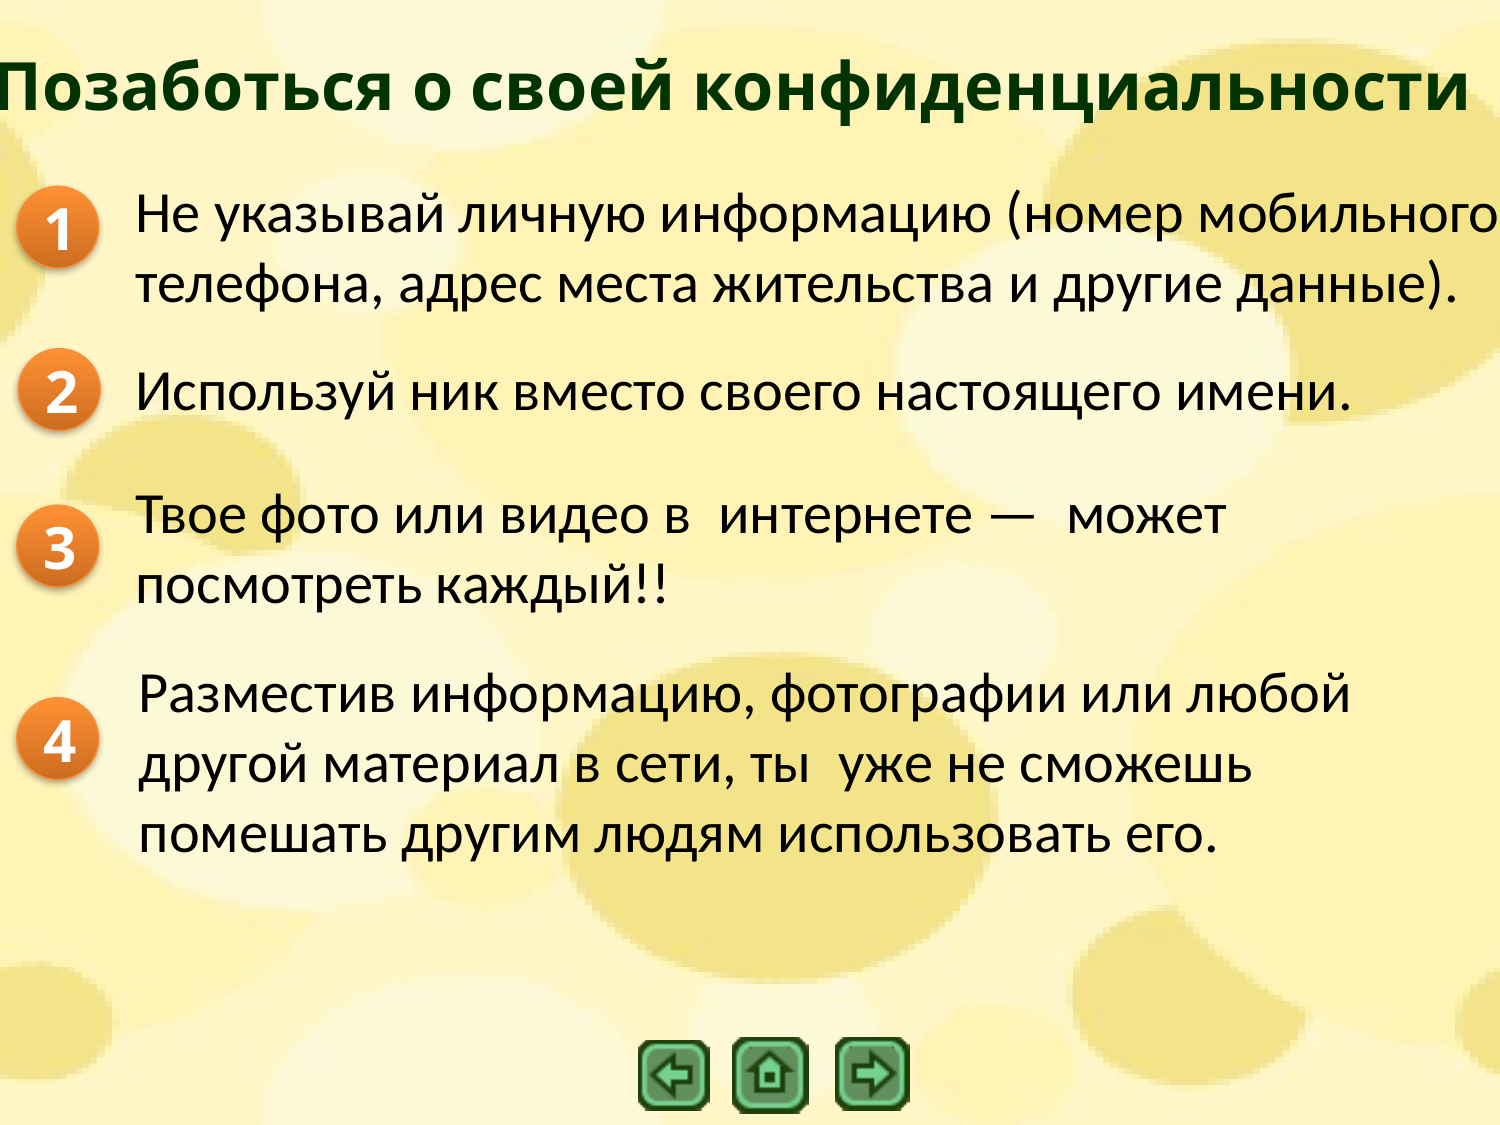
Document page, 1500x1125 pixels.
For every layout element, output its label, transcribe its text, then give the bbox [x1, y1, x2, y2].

text_box Используй ник вместо своего настоящего имени. [120, 344, 1448, 430]
text_box Не указывай личную информацию (номер мобильного телефона, адрес места жительства и другие данные). [120, 167, 1500, 322]
text_box 1 [16, 185, 100, 270]
text_box Позаботься о своей конфиденциальности [0, 36, 1487, 131]
text_box 4 [16, 697, 100, 781]
text_box 3 [16, 504, 100, 589]
text_box Разместив информацию, фотографии или любой другой материал в сети, ты уже не сможешь помешать другим людям использовать его. [124, 647, 1418, 872]
picture [0, 0, 1500, 1125]
text_box Твое фото или видео в интернете — может посмотреть каждый!! [120, 467, 1462, 623]
text_box 2 [17, 347, 102, 432]
